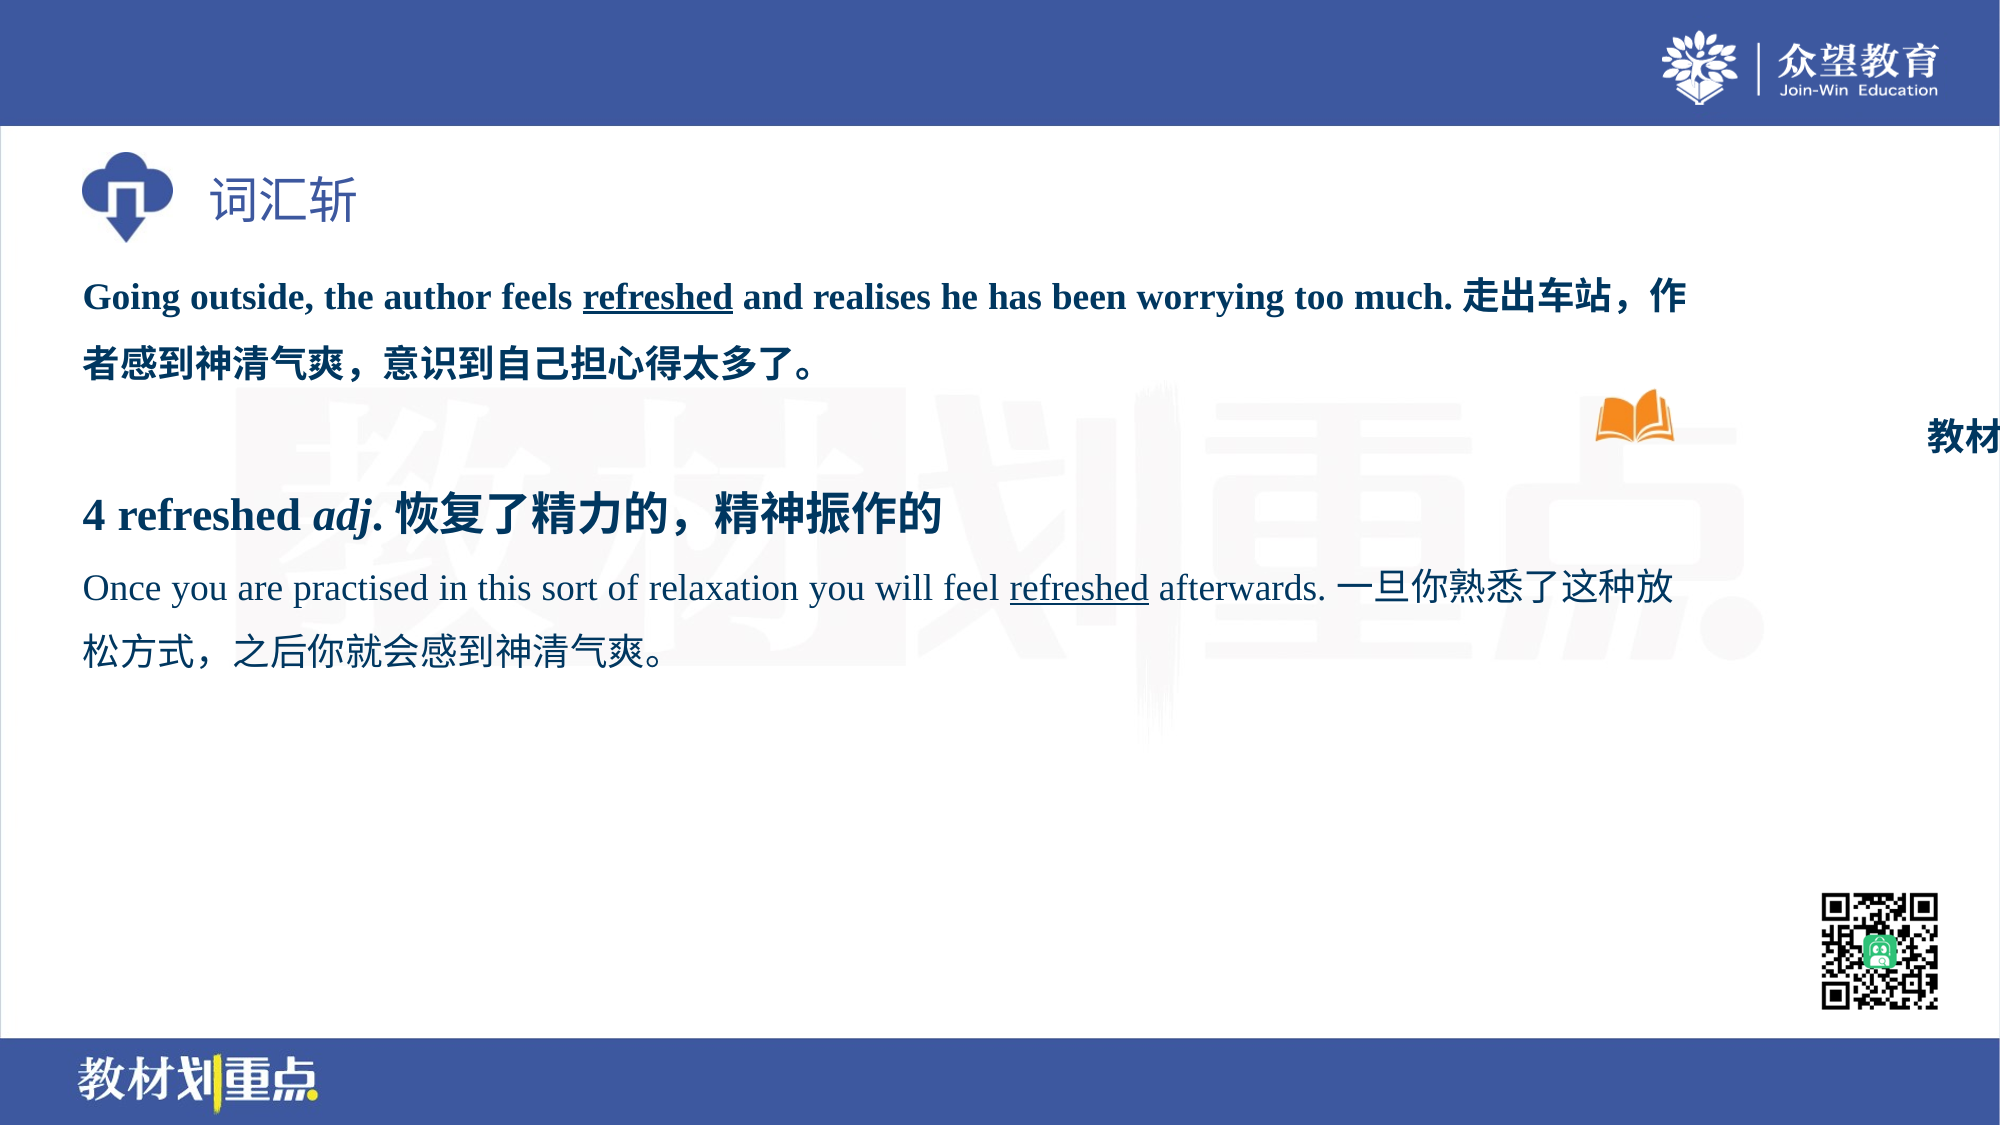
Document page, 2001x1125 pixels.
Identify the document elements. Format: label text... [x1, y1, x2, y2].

text_box Once you are practised in this sort of relaxation you will feel refreshed afterwards.一旦你熟悉了这种放 松方式，之后你就会感到神清气爽。 [82, 539, 1817, 666]
text_box 4 refreshed adj.恢复了精力的，精神振作的 [82, 457, 1817, 539]
text_box Going outside, the author feels refreshed and realises he has been worrying too much.走出车站，作 者感到神清气爽，意识到自己担心得太多了。 教材P85 [82, 248, 1817, 451]
picture [0, 0, 2000, 1125]
